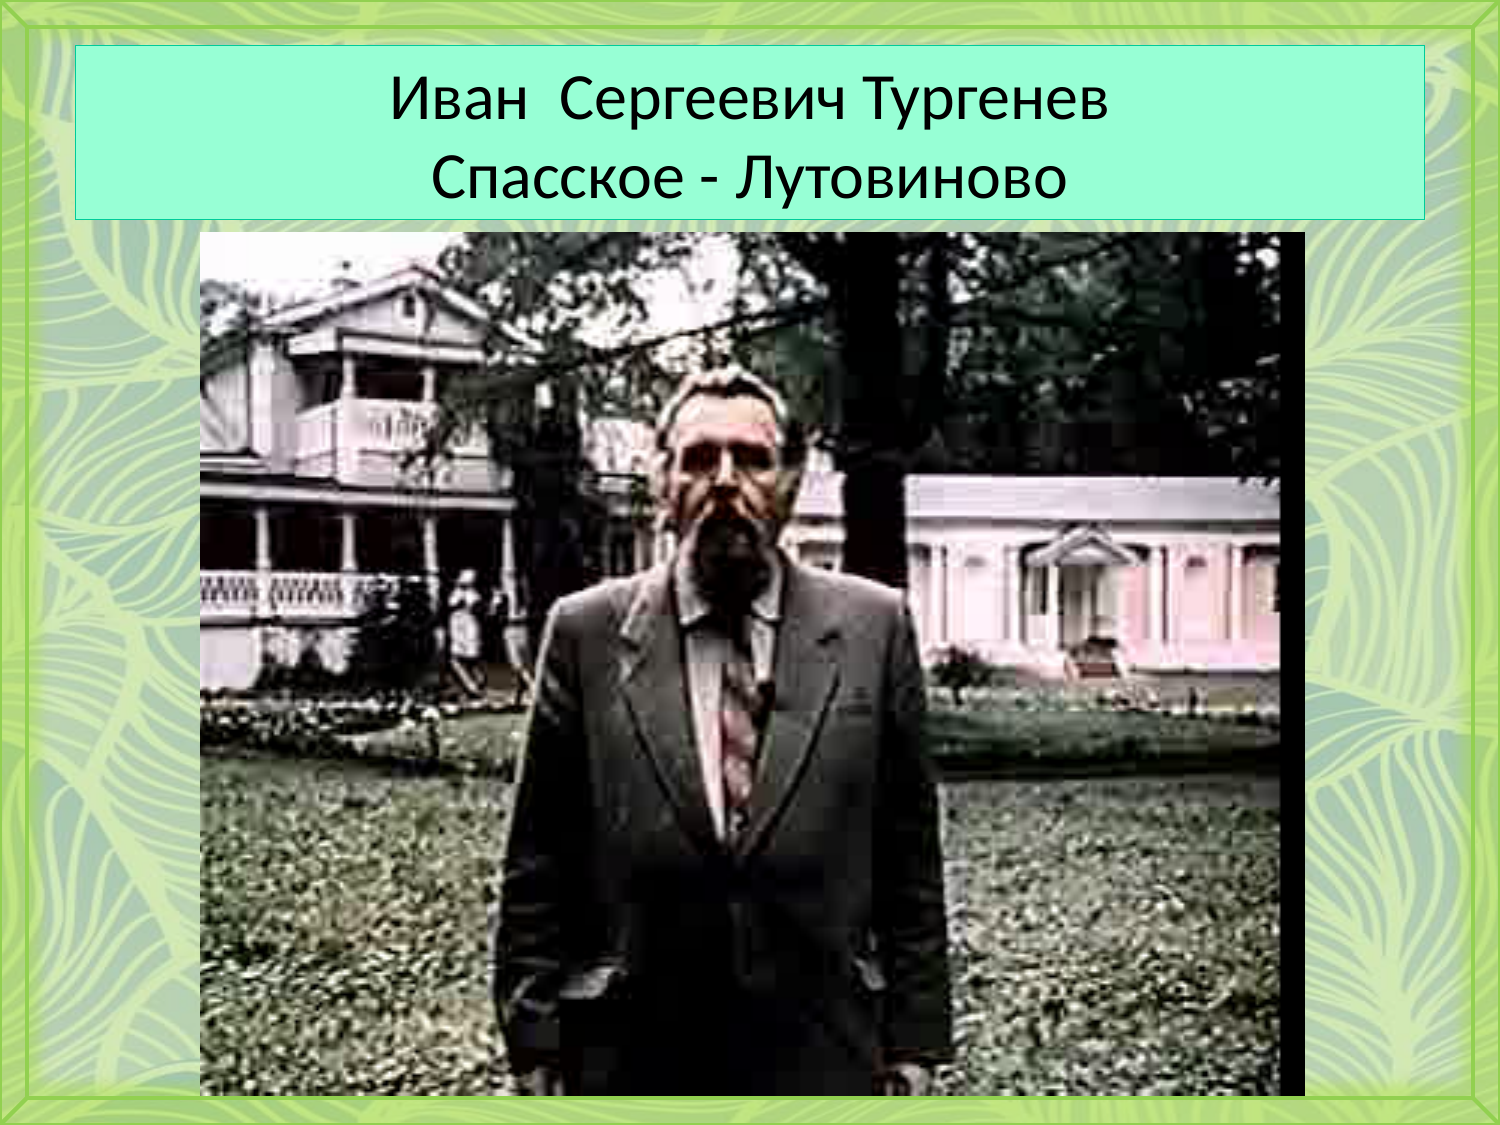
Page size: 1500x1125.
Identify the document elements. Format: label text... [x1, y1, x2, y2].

title Иван Сергеевич Тургенев Спасское - Лутовиново [75, 45, 1425, 220]
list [199, 231, 1306, 1097]
